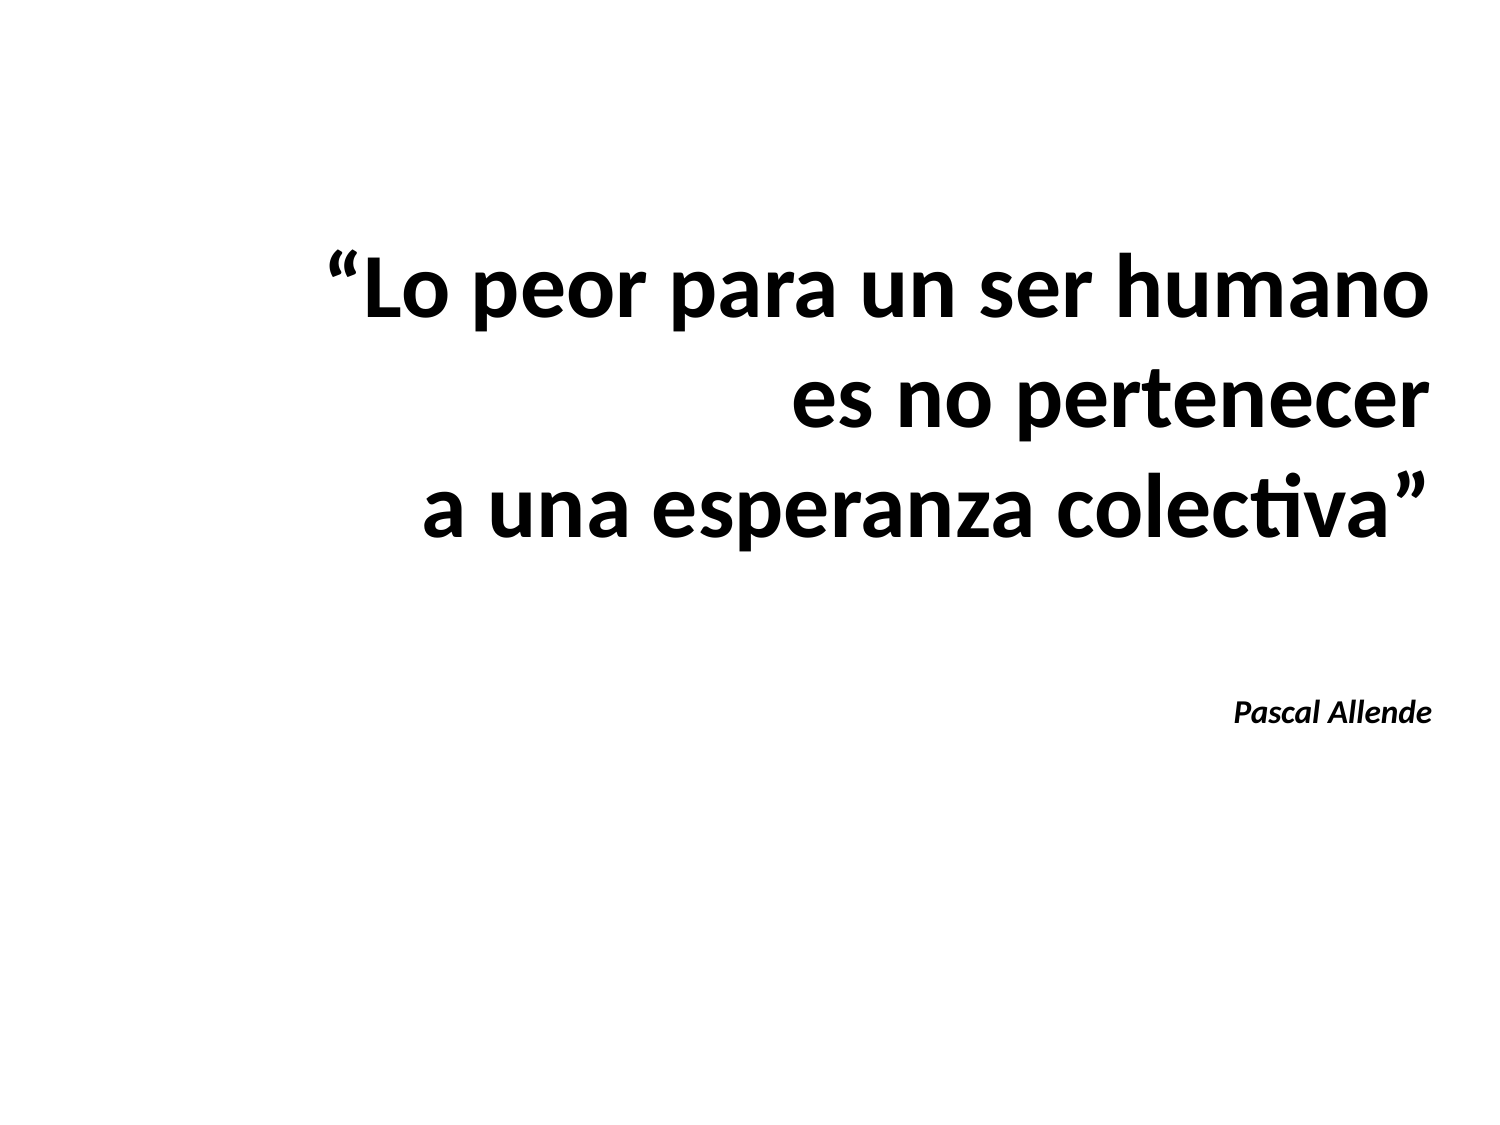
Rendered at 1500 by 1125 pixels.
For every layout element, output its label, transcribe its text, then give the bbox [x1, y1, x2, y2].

text_box “Lo peor para un ser humano es no pertenecer a una esperanza colectiva” Pascal Allende [41, 218, 1447, 828]
